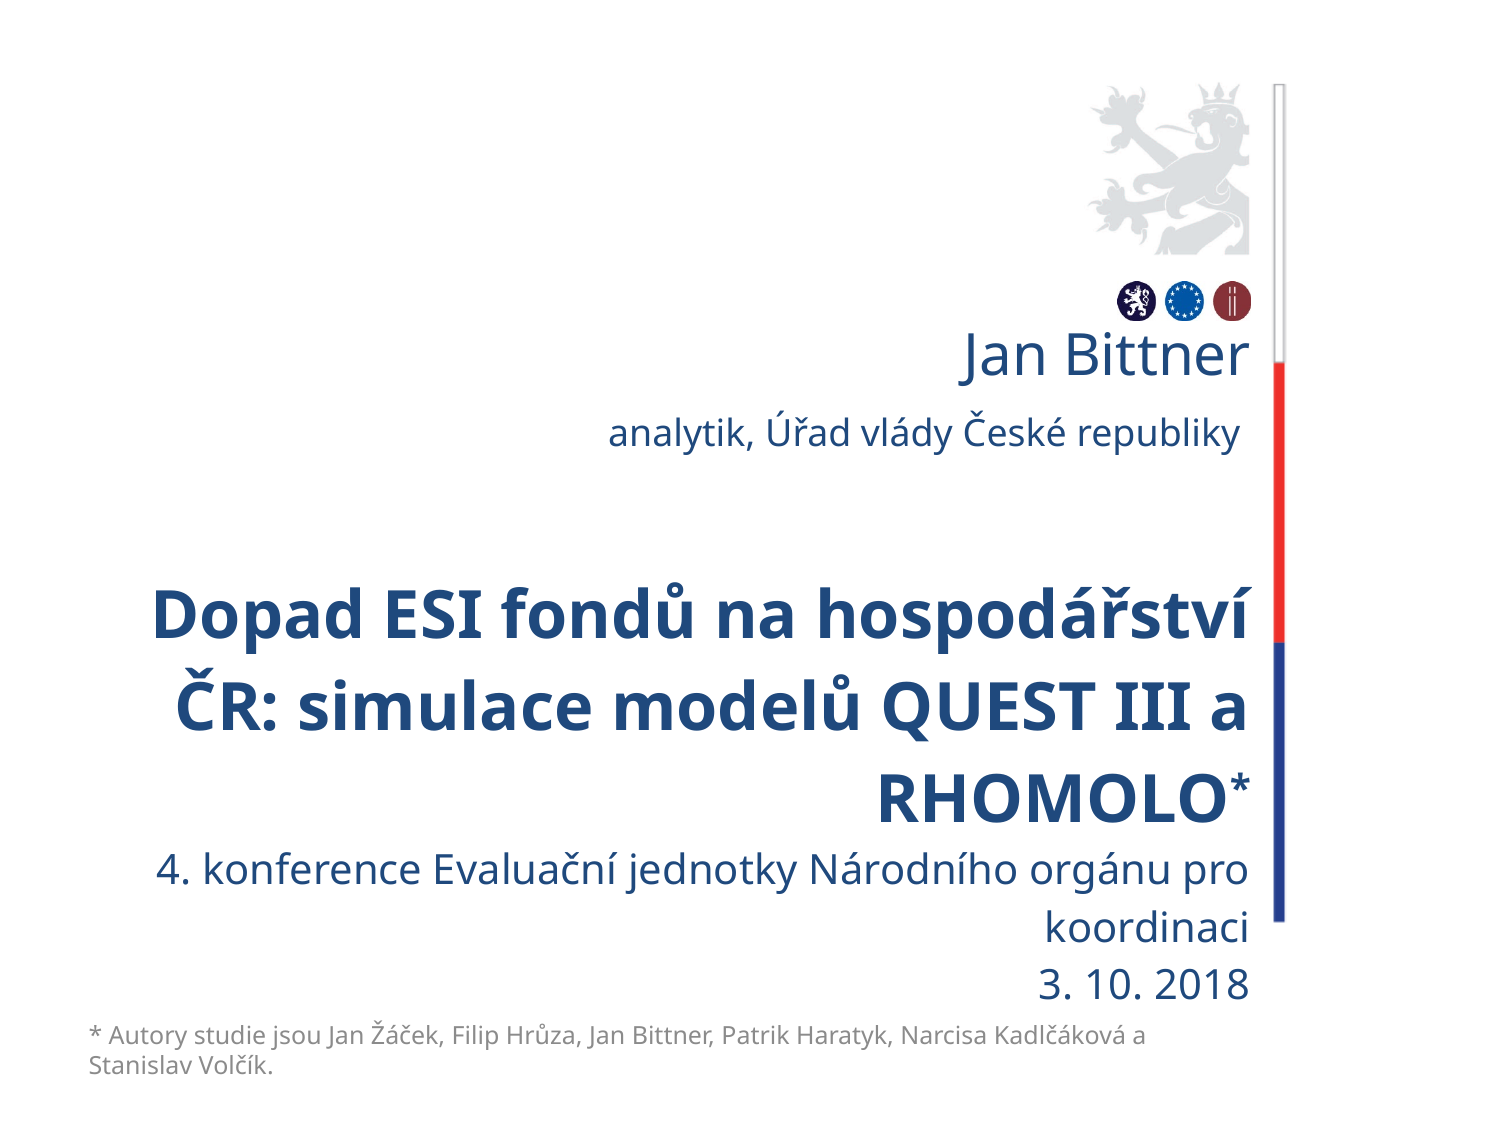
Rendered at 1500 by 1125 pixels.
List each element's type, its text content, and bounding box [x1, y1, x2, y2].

picture [1080, 77, 1252, 258]
footer * Autory studie jsou Jan Žáček, Filip Hrůza, Jan Bittner, Patrik Haratyk, Narcisa Kadlčáková a Stanislav Volčík. [88, 723, 1235, 1125]
picture [1116, 281, 1252, 321]
title Jan Bittner analytik, Úřad vlády České republiky Dopad ESI fondů na hospodářství ČR: simulace modelů QUEST III a RHOMOLO* 4. konference Evaluační jednotky Národního orgánu pro koordinaci 3. 10. 2018 [93, 349, 1266, 988]
picture [1265, 77, 1294, 932]
